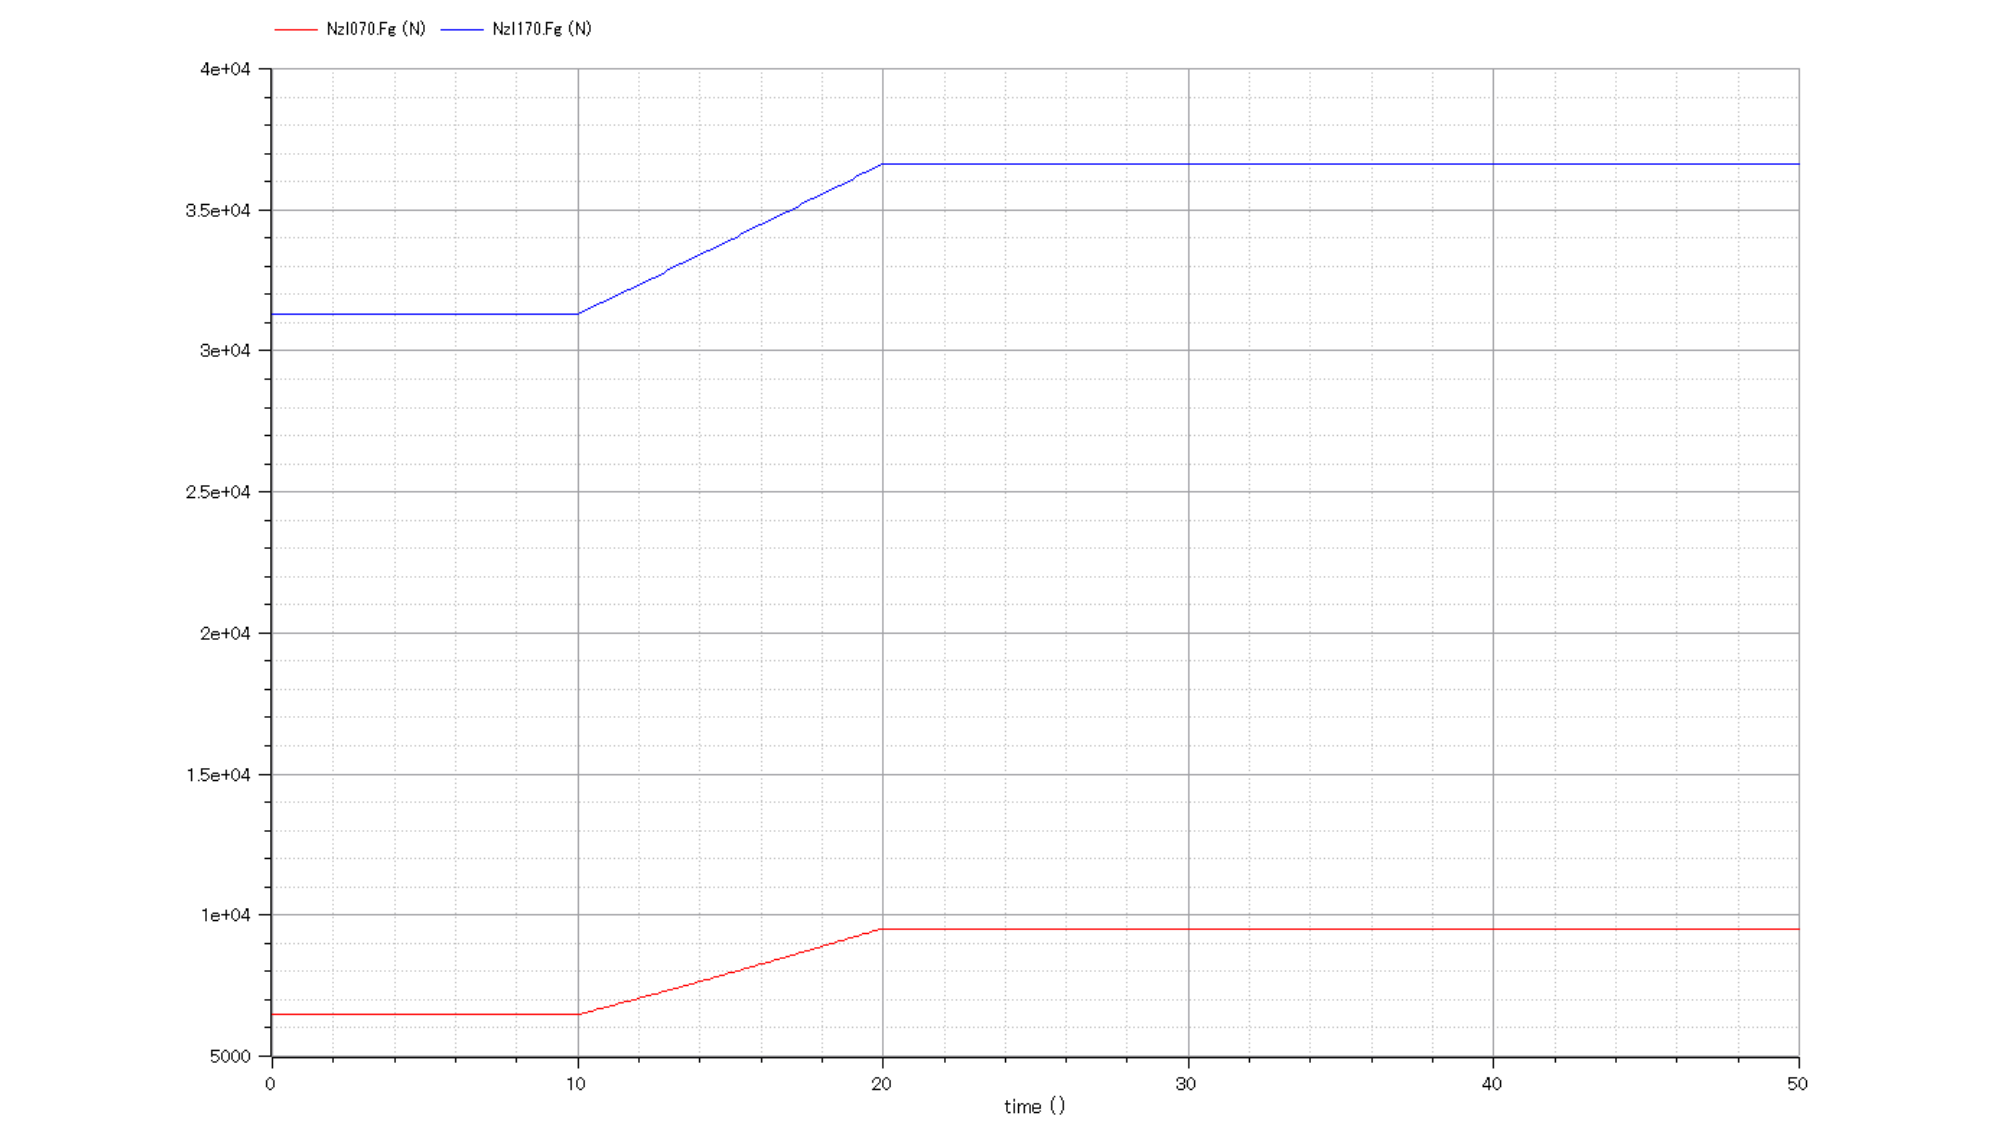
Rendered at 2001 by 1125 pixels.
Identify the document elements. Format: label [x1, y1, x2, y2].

picture [181, 0, 1819, 1125]
